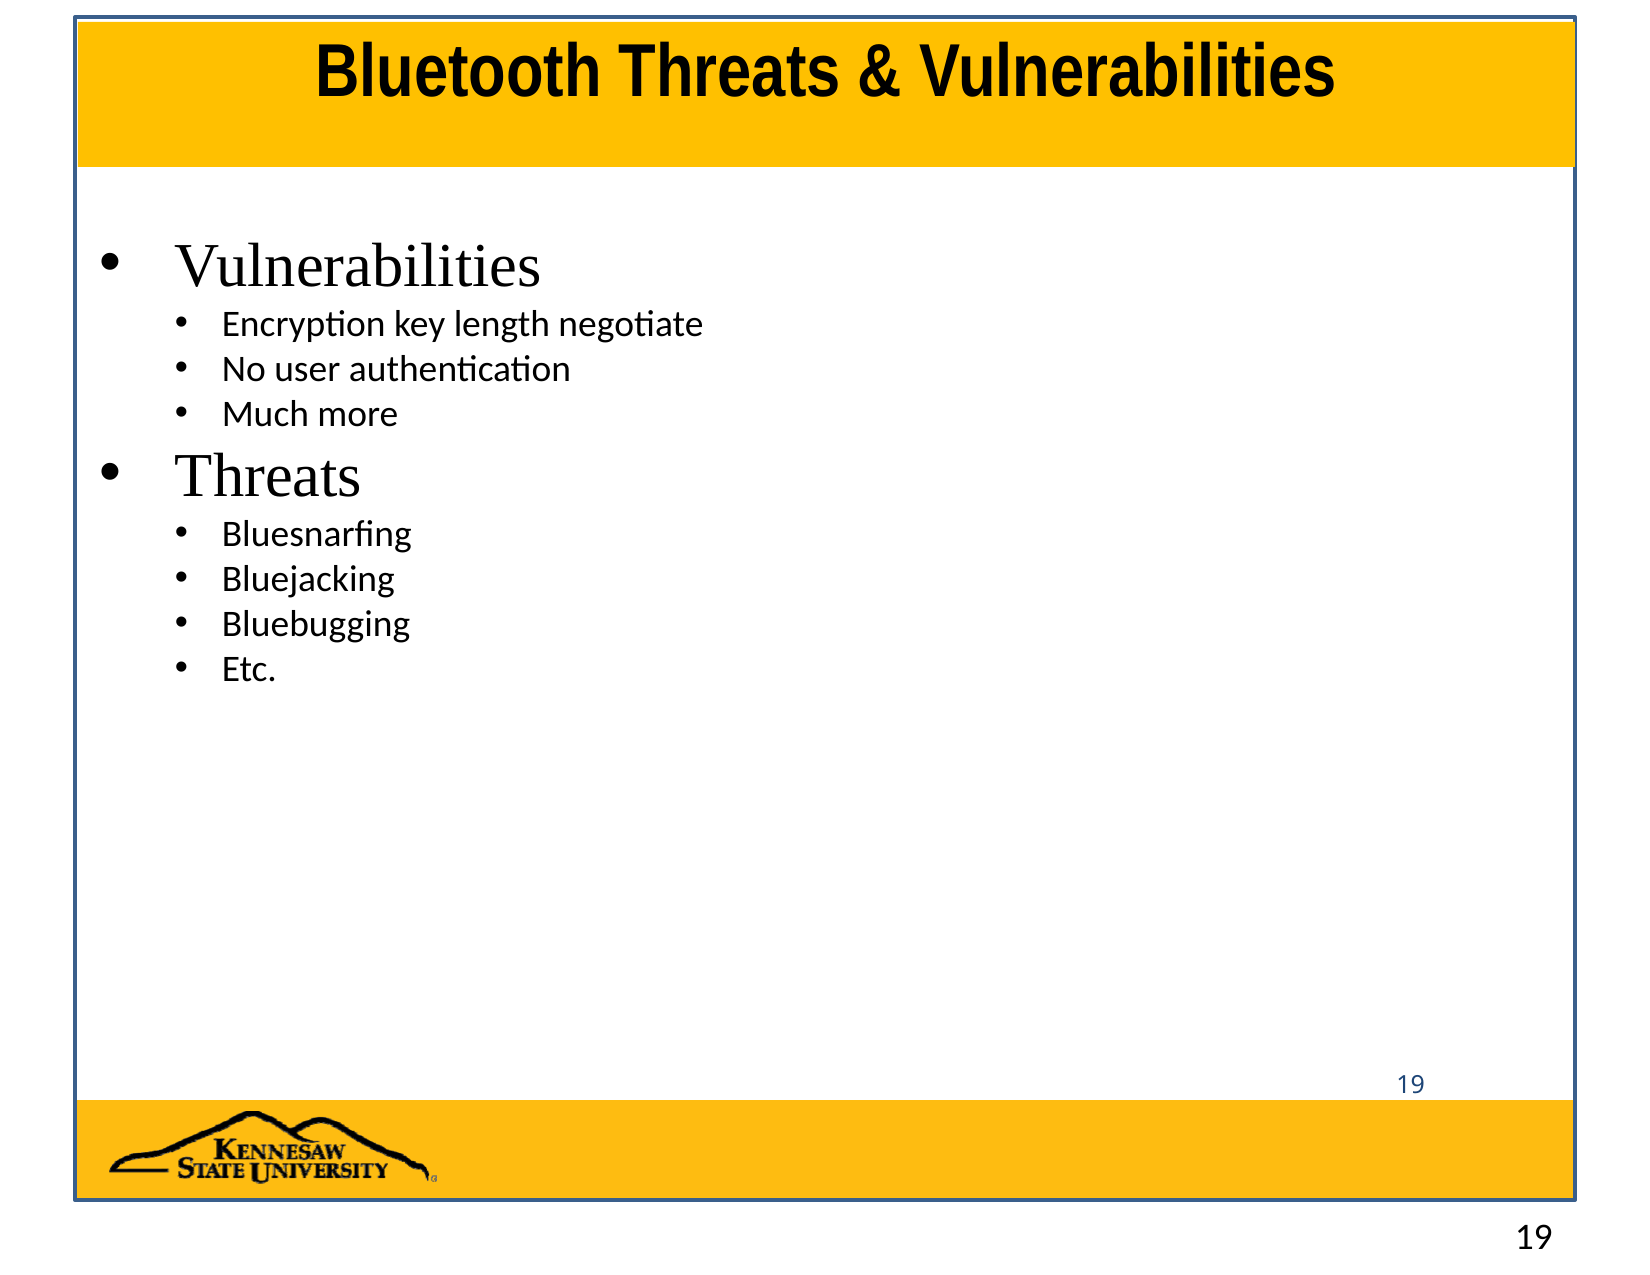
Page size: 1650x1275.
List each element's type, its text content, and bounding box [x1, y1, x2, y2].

title Bluetooth Threats & Vulnerabilities [77, 21, 1575, 167]
list Vulnerabilities Encryption key length negotiate No user authentication Much more Threats Bluesnarfing Bluejacking Bluebugging Etc. [99, 223, 1550, 694]
picture [108, 1111, 437, 1184]
slide_number 19 [1299, 1042, 1425, 1103]
